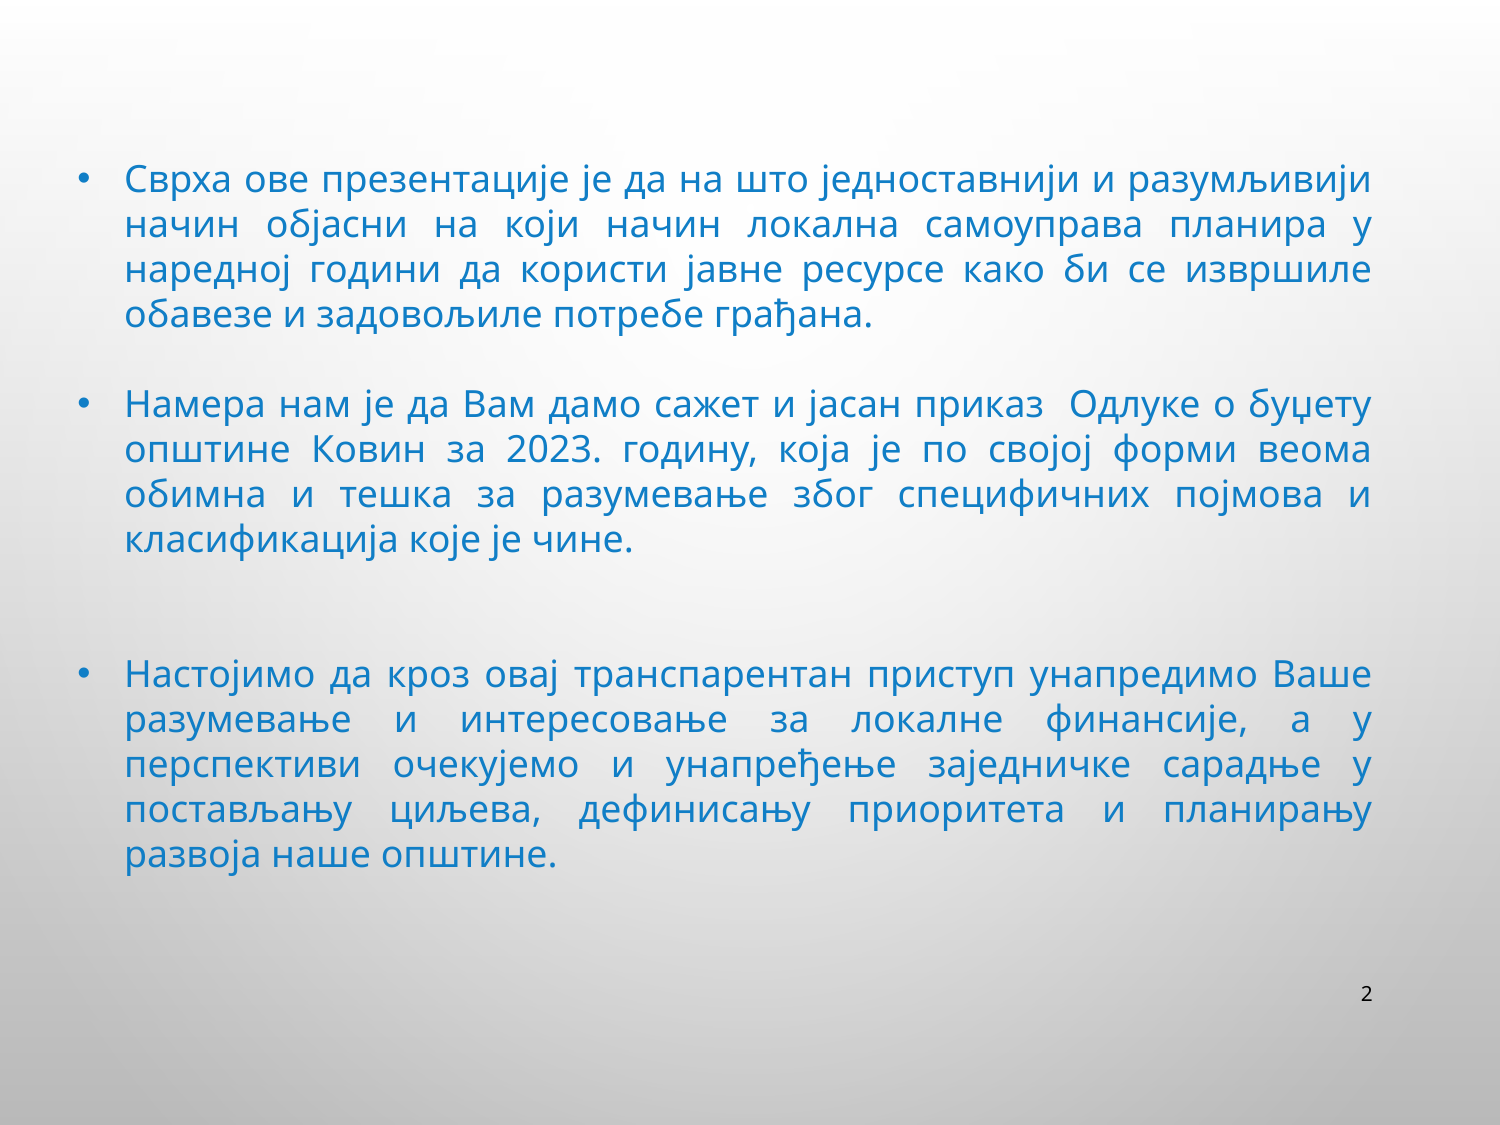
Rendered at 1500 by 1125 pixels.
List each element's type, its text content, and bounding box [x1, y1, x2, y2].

slide_number 2 [1293, 965, 1388, 1025]
text_box Сврха ове презентације је да на што једноставнији и разумљивији начин објасни на који начин локална самоуправа планира у наредној години да користи јавне ресурсе како би се извршиле обавезе и задовољиле потребе грађана. Намера нам је да Вам дамо сажет и јасан приказ Одлуке о буџету општине Ковин за 2023. годину, која је по својој форми веома обимна и тешка за разумевање због специфичних појмова и класификација које је чине. Настојимо да кроз овај транспарентан приступ унапредимо Ваше разумевање и интересовање за локалне финансије, а у перспективи очекујемо и унапређење заједничке сарадње у постављању циљева, дефинисању приоритета и планирању развоја наше општине. [62, 57, 1388, 883]
picture [0, 0, 1500, 1125]
